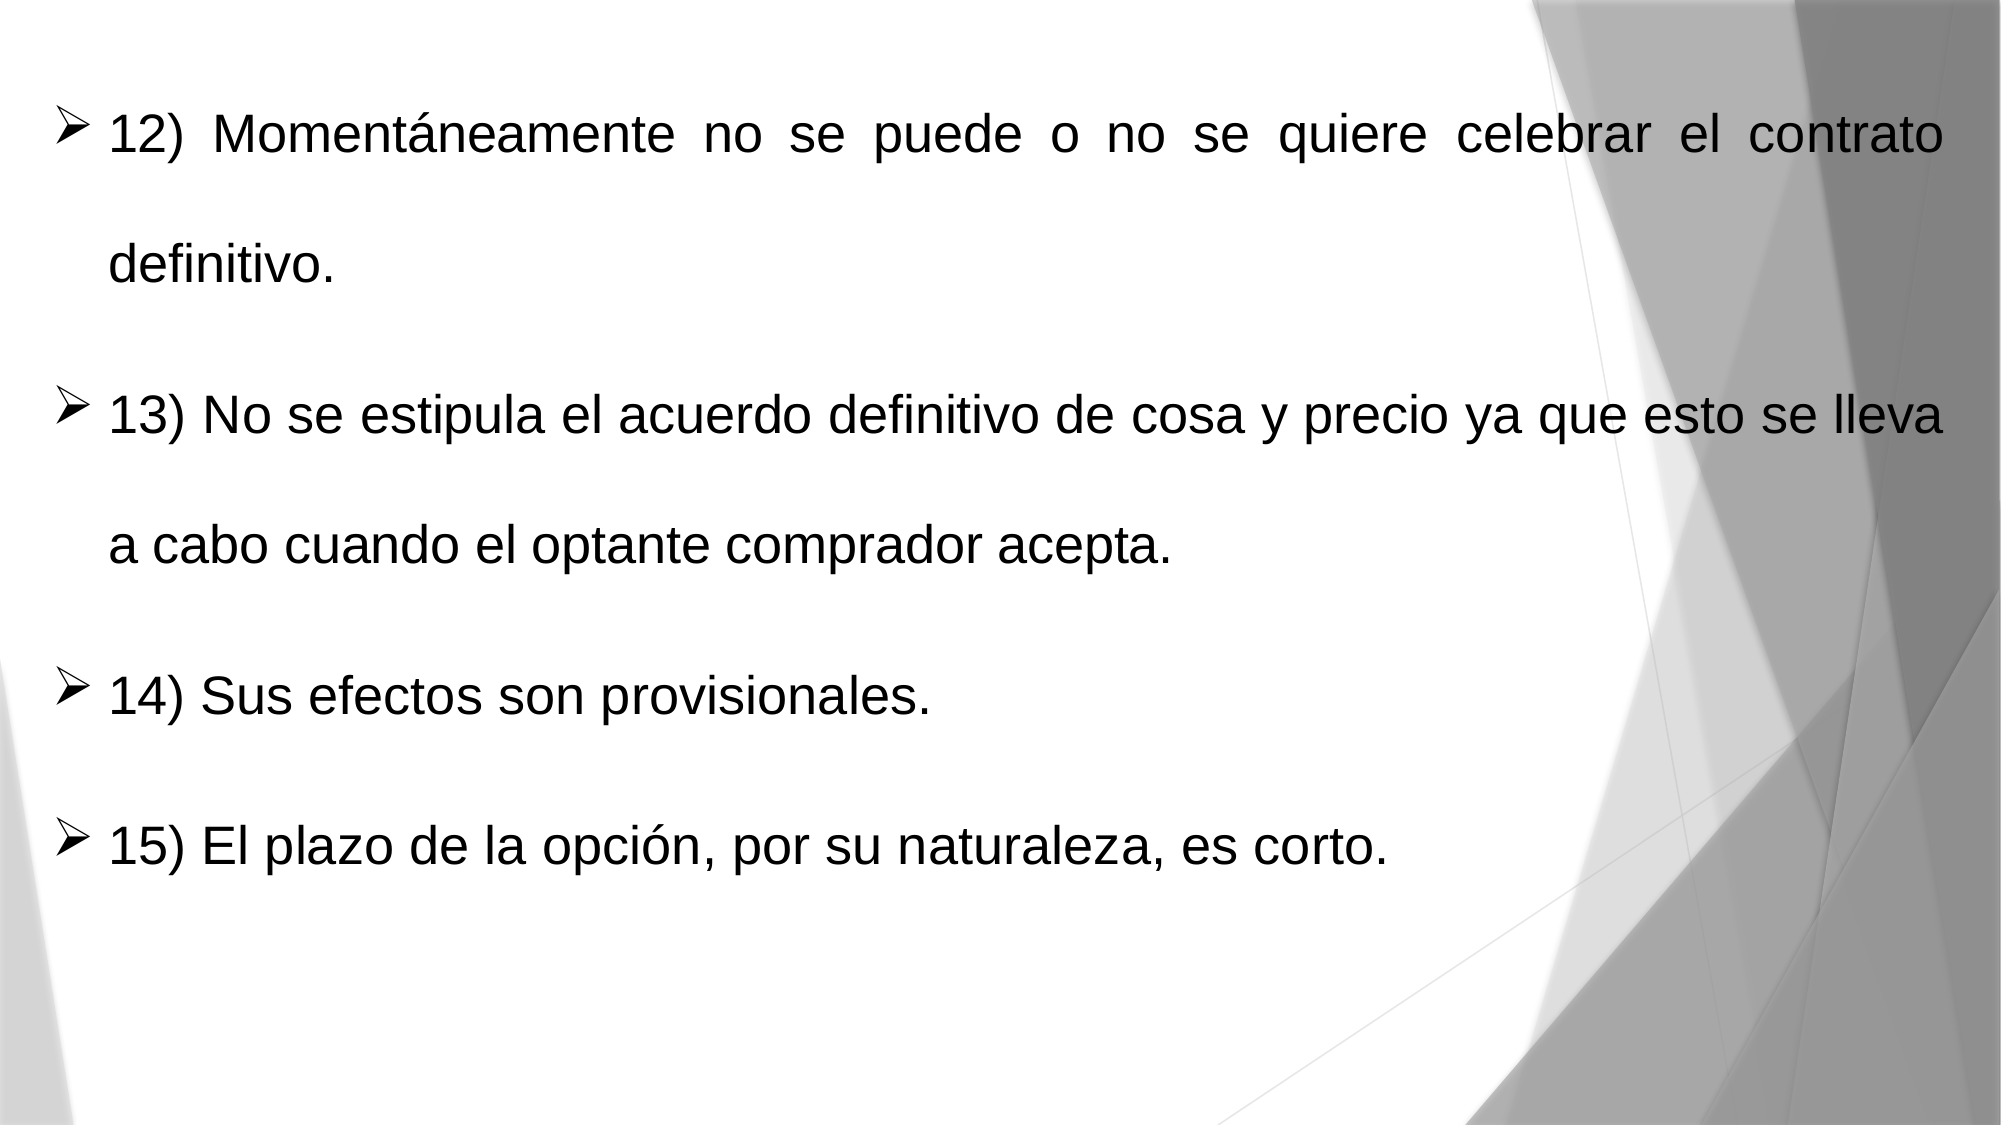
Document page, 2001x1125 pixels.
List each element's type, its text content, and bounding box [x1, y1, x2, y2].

list 12) Momentáneamente no se puede o no se quiere celebrar el contrato definitivo. 13) No se estipula el acuerdo definitivo de cosa y precio ya que esto se lleva a cabo cuando el optante comprador acepta. 14) Sus efectos son provisionales. 15) El plazo de la opción, por su naturaleza, es corto. [36, 26, 1961, 1125]
